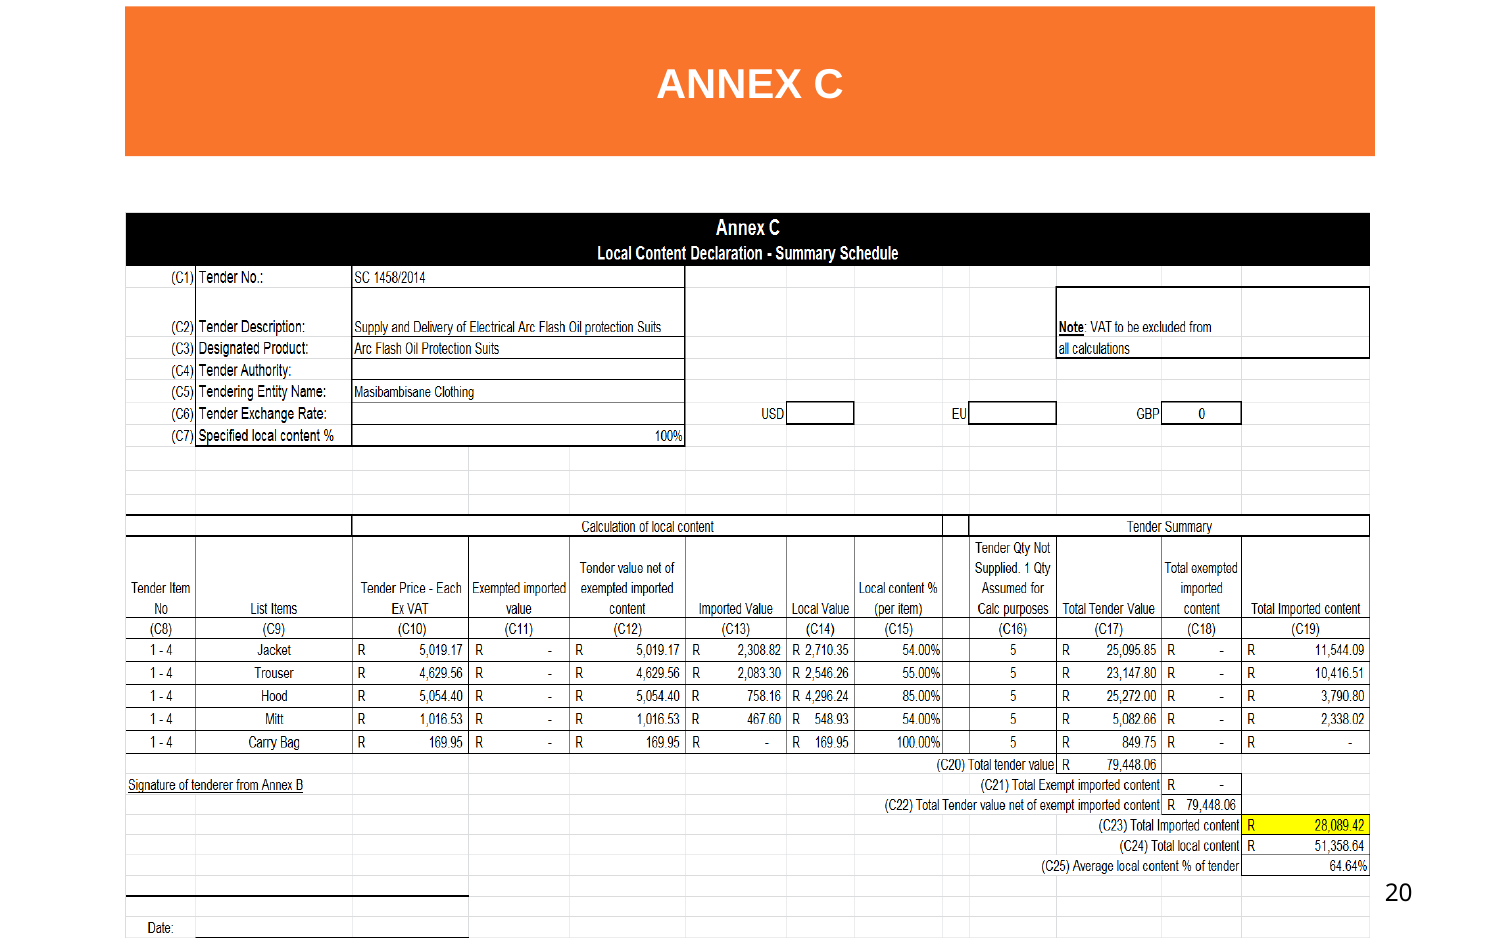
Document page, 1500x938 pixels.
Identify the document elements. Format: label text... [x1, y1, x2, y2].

slide_number 20 [1375, 868, 1425, 919]
picture [124, 212, 1370, 938]
title ANNEX C [125, 6, 1375, 157]
